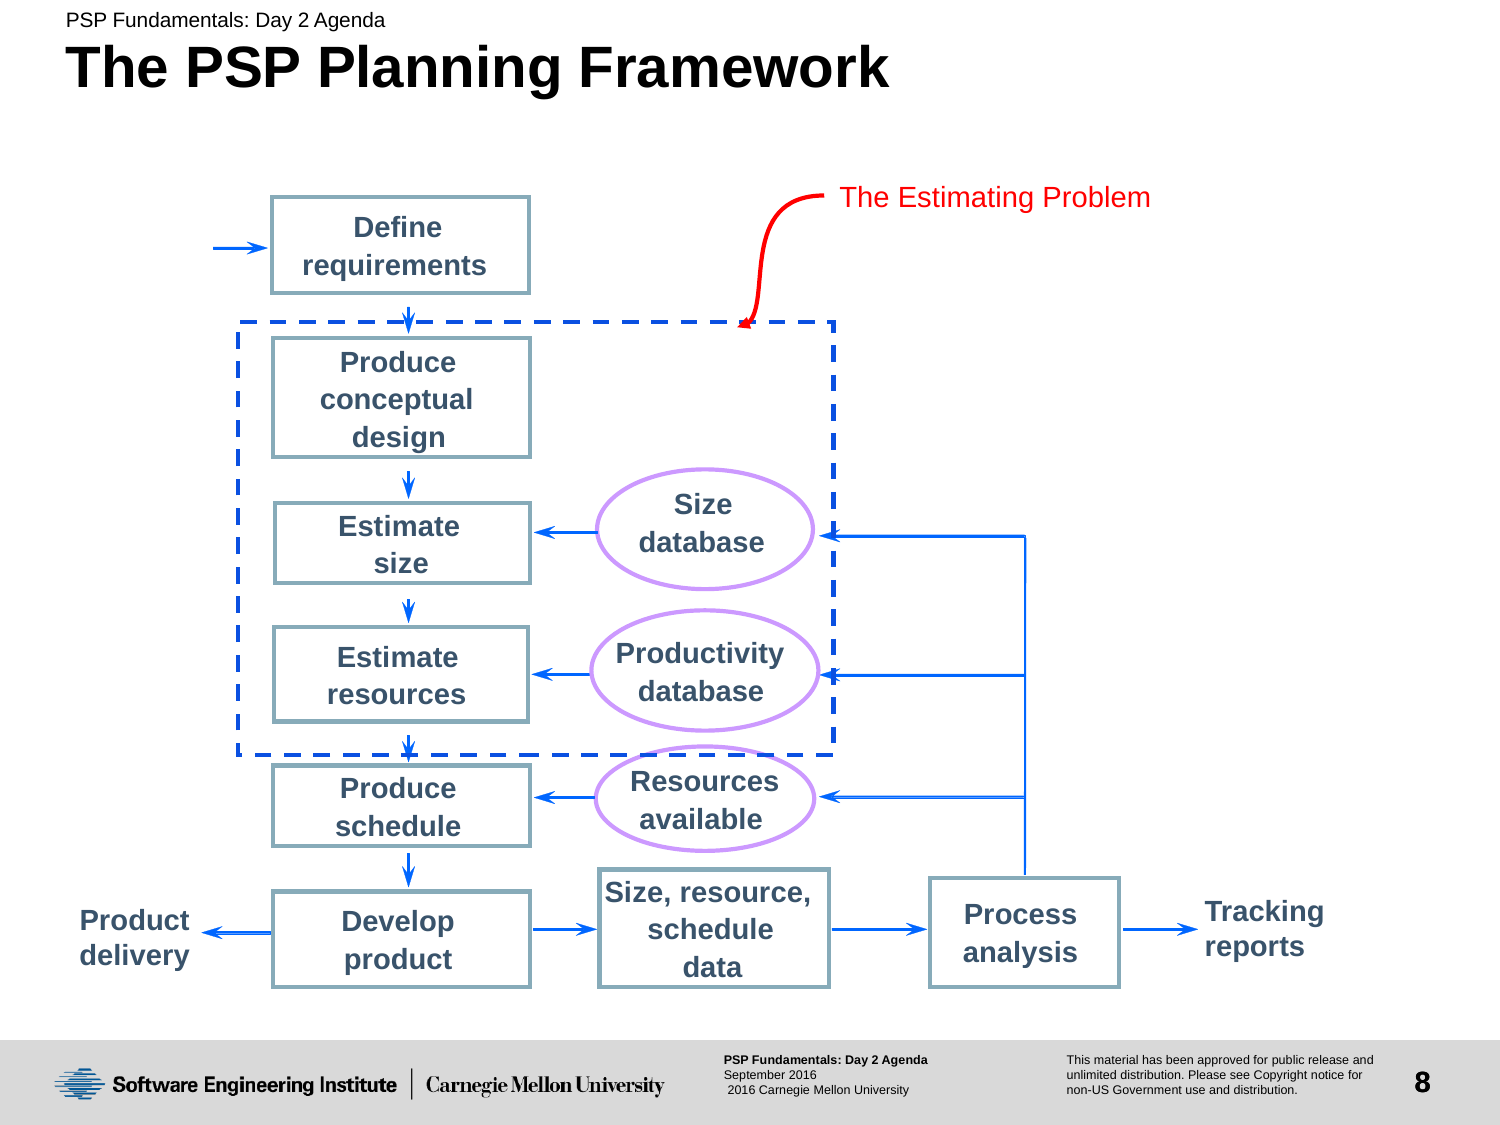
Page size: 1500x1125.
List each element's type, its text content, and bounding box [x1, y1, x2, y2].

text_box reports [1204, 926, 1306, 962]
text_box [272, 891, 531, 987]
text_box Product [79, 901, 191, 936]
text_box schedule [335, 807, 462, 843]
text_box [834, 668, 1025, 682]
text_box [929, 878, 1119, 987]
title The PSP Planning Framework [65, 37, 1430, 148]
text_box [402, 306, 415, 321]
text_box analysis [962, 933, 1079, 969]
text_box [737, 195, 824, 328]
text_box requirements [302, 246, 488, 282]
text_box [271, 197, 529, 294]
text_box Tracking [1204, 891, 1326, 927]
text_box Define [353, 208, 443, 244]
text_box available [639, 800, 764, 836]
text_box [831, 923, 928, 936]
text_box The Estimating Problem [824, 170, 1167, 221]
text_box [201, 926, 271, 939]
text_box [834, 529, 1025, 543]
text_box Size, resource, [604, 873, 812, 909]
text_box [213, 241, 268, 255]
text_box [237, 321, 834, 756]
text_box [273, 765, 531, 846]
text_box [1123, 923, 1198, 936]
text_box [402, 853, 415, 888]
text_box [533, 923, 597, 936]
text_box [63, 194, 1343, 992]
text_box Produce [339, 769, 457, 805]
text_box schedule [647, 910, 775, 946]
text_box Develop [341, 902, 455, 938]
picture [46, 1061, 673, 1104]
text_box Process [963, 895, 1078, 931]
text_box data [682, 948, 743, 984]
text_box product [343, 940, 453, 976]
text_box delivery [79, 936, 191, 972]
text_box [819, 790, 1024, 803]
text_box [534, 791, 595, 804]
text_box Resources [630, 762, 780, 798]
text_box [595, 756, 815, 851]
text_box [599, 869, 830, 987]
